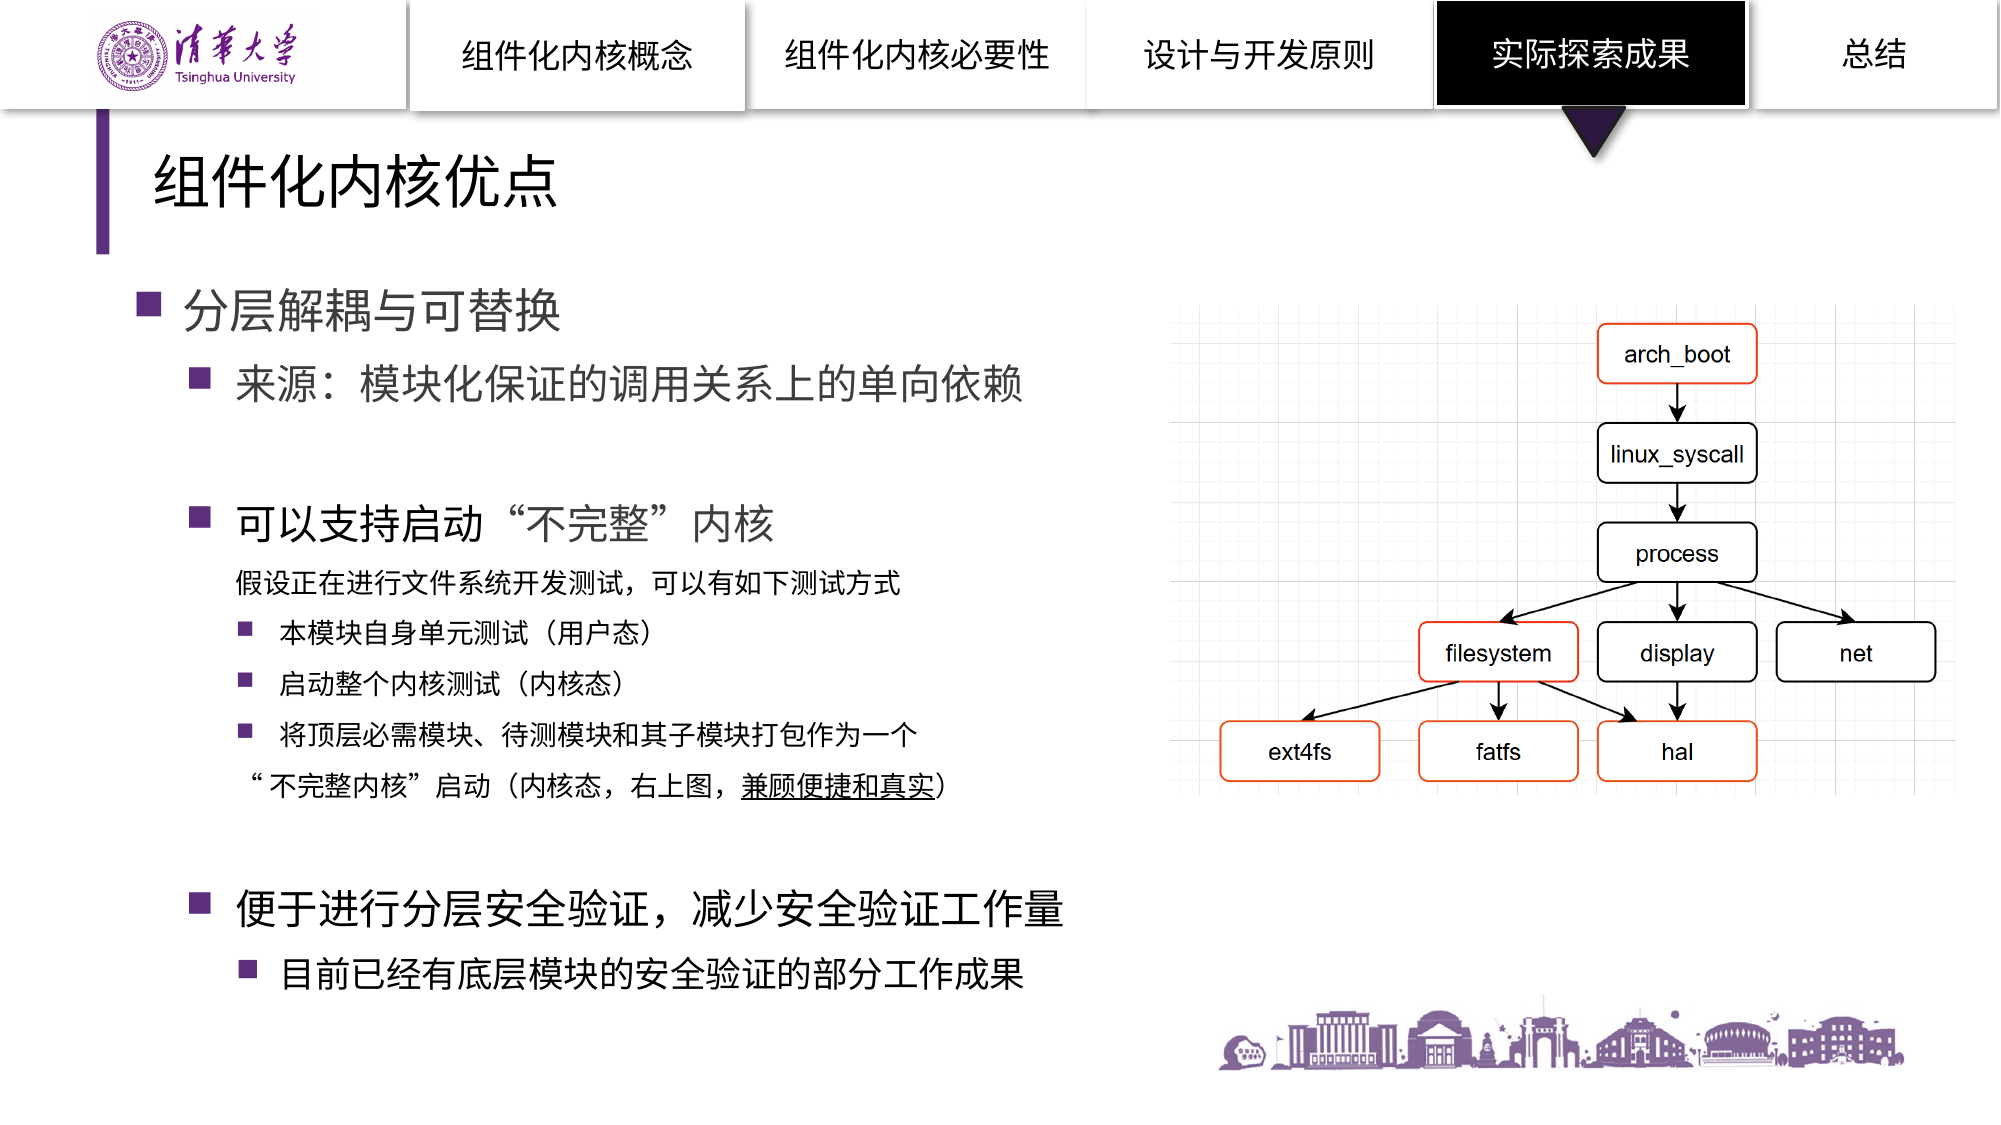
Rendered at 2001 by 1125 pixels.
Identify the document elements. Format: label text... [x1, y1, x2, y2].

picture [1170, 305, 1956, 795]
text_box [1563, 107, 1625, 156]
text_box 组件化内核概念 [411, 2, 744, 110]
text_box 组件化内核必要性 [748, 0, 1088, 108]
text_box 设计与开发原则 [1088, 0, 1432, 108]
title 组件化内核优点 [137, 116, 1863, 264]
picture [1217, 993, 1905, 1071]
text_box 实际探索成果 [1435, 0, 1747, 108]
picture [85, 4, 319, 103]
text_box 总结 [1754, 0, 1995, 108]
list 分层解耦与可替换 来源：模块化保证的调用关系上的单向依赖 可以支持启动“不完整”内核 假设正在进行文件系统开发测试，可以有如下测试方式 本模块自身单元测试（用户态） 启动整个内核测试（内核态） 将顶层必需模块、待测模块和其子模块打包作为一个 “不完整内核”启动（内核态，右上图，兼顾便捷和真实） 便于进行分层安全验证，减少安全验证工作量 目前已经有底层模块的安全验证的部分工作成果 [117, 273, 1787, 1010]
text_box [0, 0, 405, 108]
